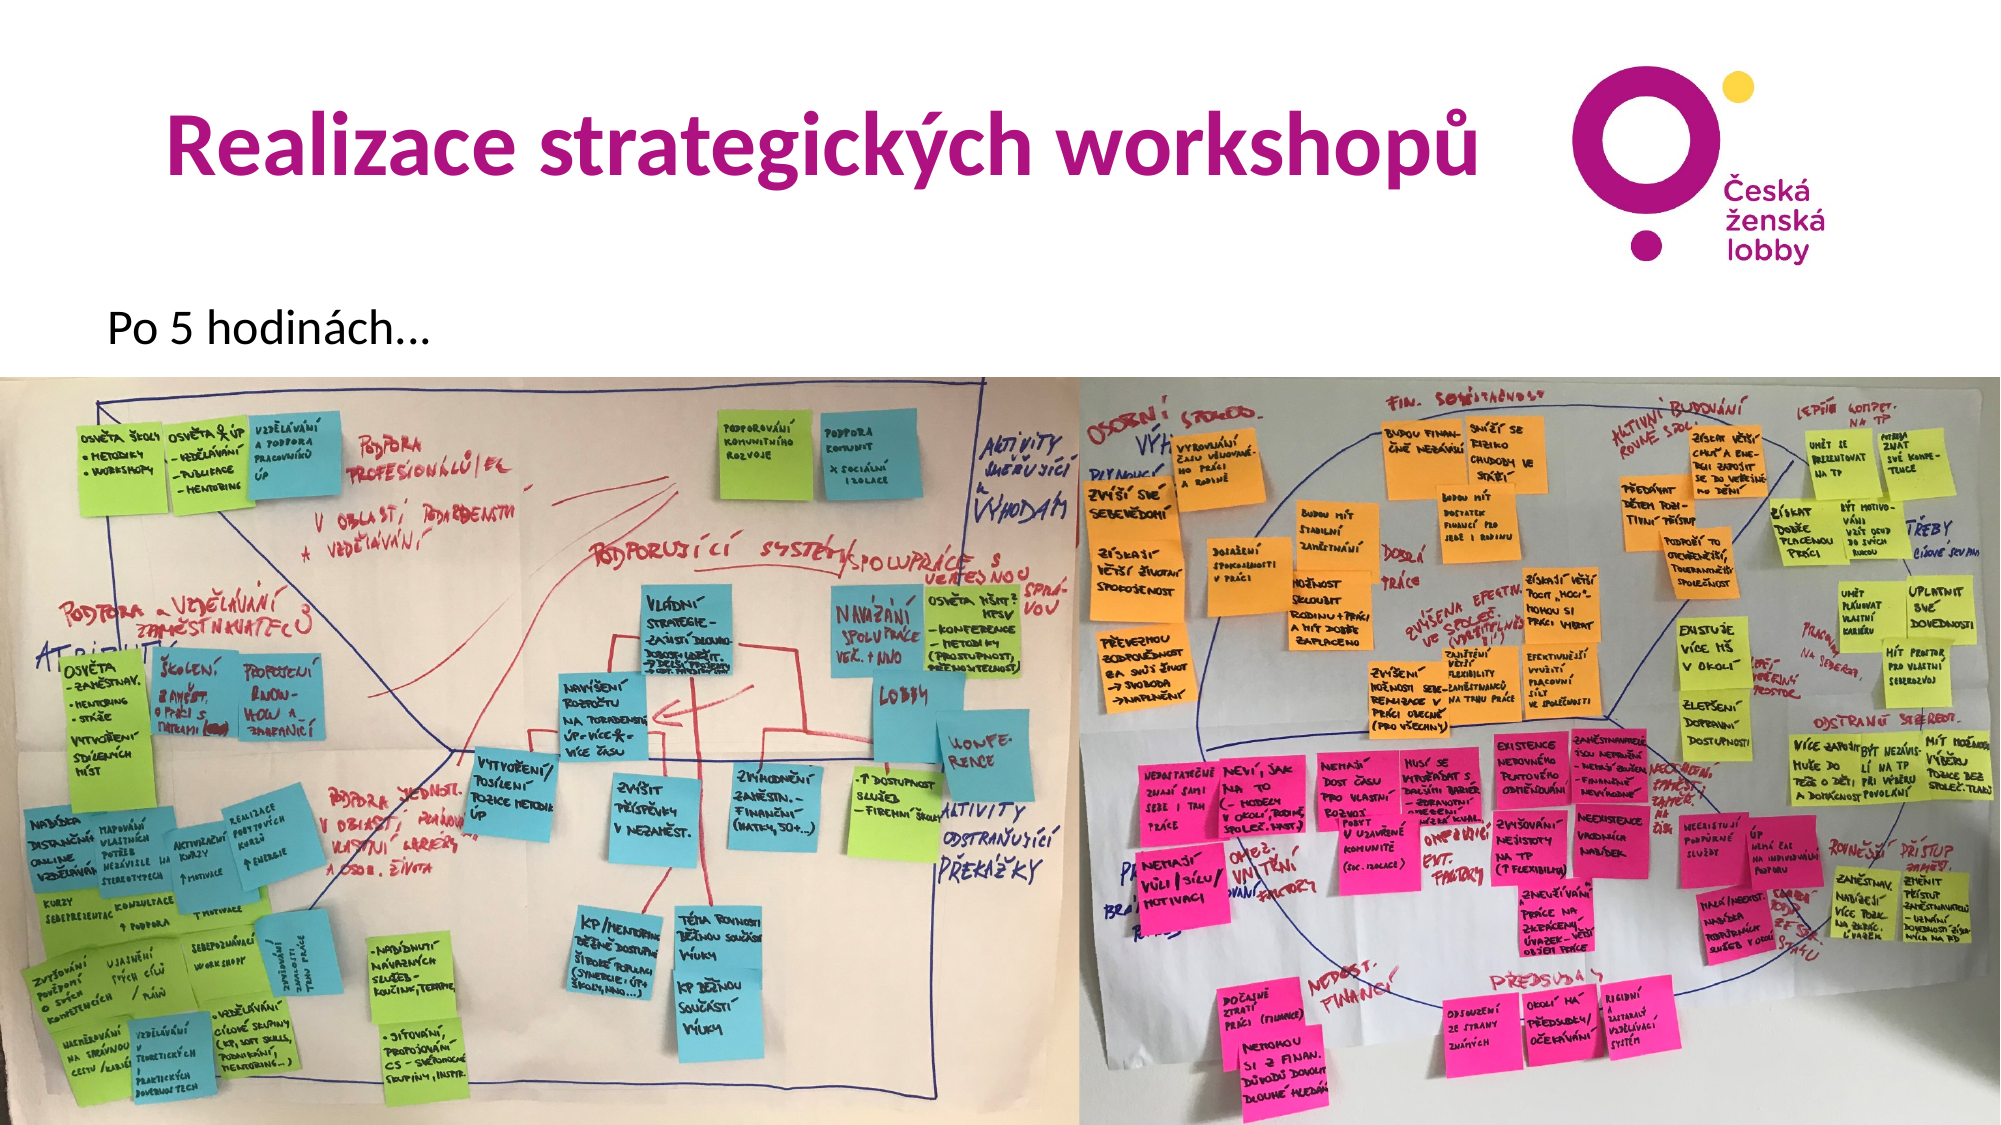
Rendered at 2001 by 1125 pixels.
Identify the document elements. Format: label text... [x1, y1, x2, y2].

list Po 5 hodinách... [87, 239, 540, 376]
title Realizace strategických workshopů [99, 45, 1550, 233]
picture [0, 377, 2000, 1125]
picture [1535, 30, 1867, 304]
